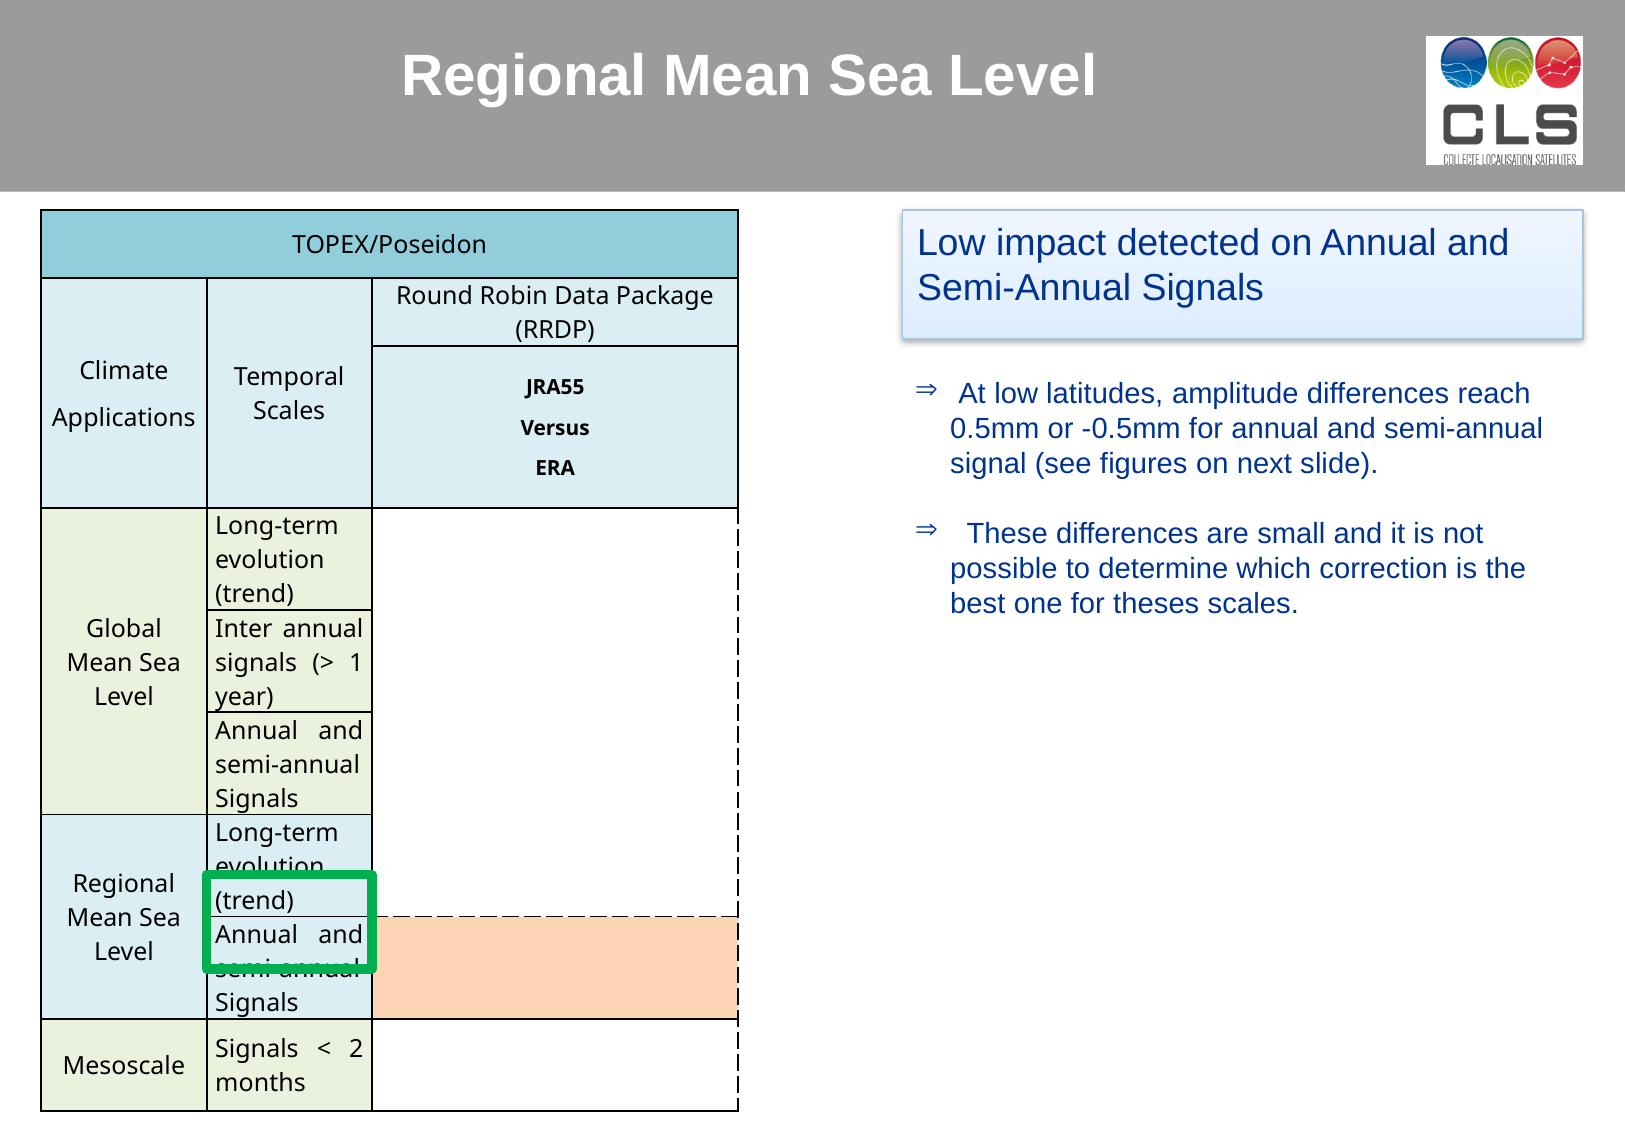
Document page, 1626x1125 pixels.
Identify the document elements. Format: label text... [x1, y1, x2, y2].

text_box Low impact detected on Annual and Semi-Annual Signals [902, 209, 1584, 340]
table_cell JRA55 Versus ERA [373, 347, 737, 507]
table_cell [373, 509, 738, 917]
table_cell Climate Applications [42, 279, 206, 507]
text_box [204, 873, 374, 971]
table_cell [373, 1020, 738, 1110]
table_cell Annual and semi-annual Signals [208, 971, 371, 1018]
table_cell Temporal Scales [208, 279, 371, 507]
table_cell Mesoscale [42, 1020, 206, 1110]
table_cell Inter annual signals (> 1 year) [208, 611, 371, 711]
table_cell Regional Mean Sea Level [42, 815, 206, 1018]
table_cell Signals < 2 months [208, 1020, 371, 1110]
table_cell Long-term evolution (trend) [208, 815, 371, 873]
table_cell Annual and semi-annual Signals [208, 713, 371, 814]
text_box Regional Mean Sea Level [386, 40, 1162, 119]
table_cell Round Robin Data Package (RRDP) [373, 279, 737, 345]
picture [1426, 36, 1583, 165]
table_header TOPEX/Poseidon [42, 211, 737, 277]
table_cell [373, 917, 738, 1018]
table_cell Global Mean Sea Level [42, 509, 206, 814]
text_box At low latitudes, amplitude differences reach 0.5mm or -0.5mm for annual and semi-annual signal (see figures on next slide). These differences are small and it is not possible to determine which correction is the best one for theses scales. [899, 366, 1591, 697]
table_cell Long-term evolution (trend) [208, 509, 371, 609]
